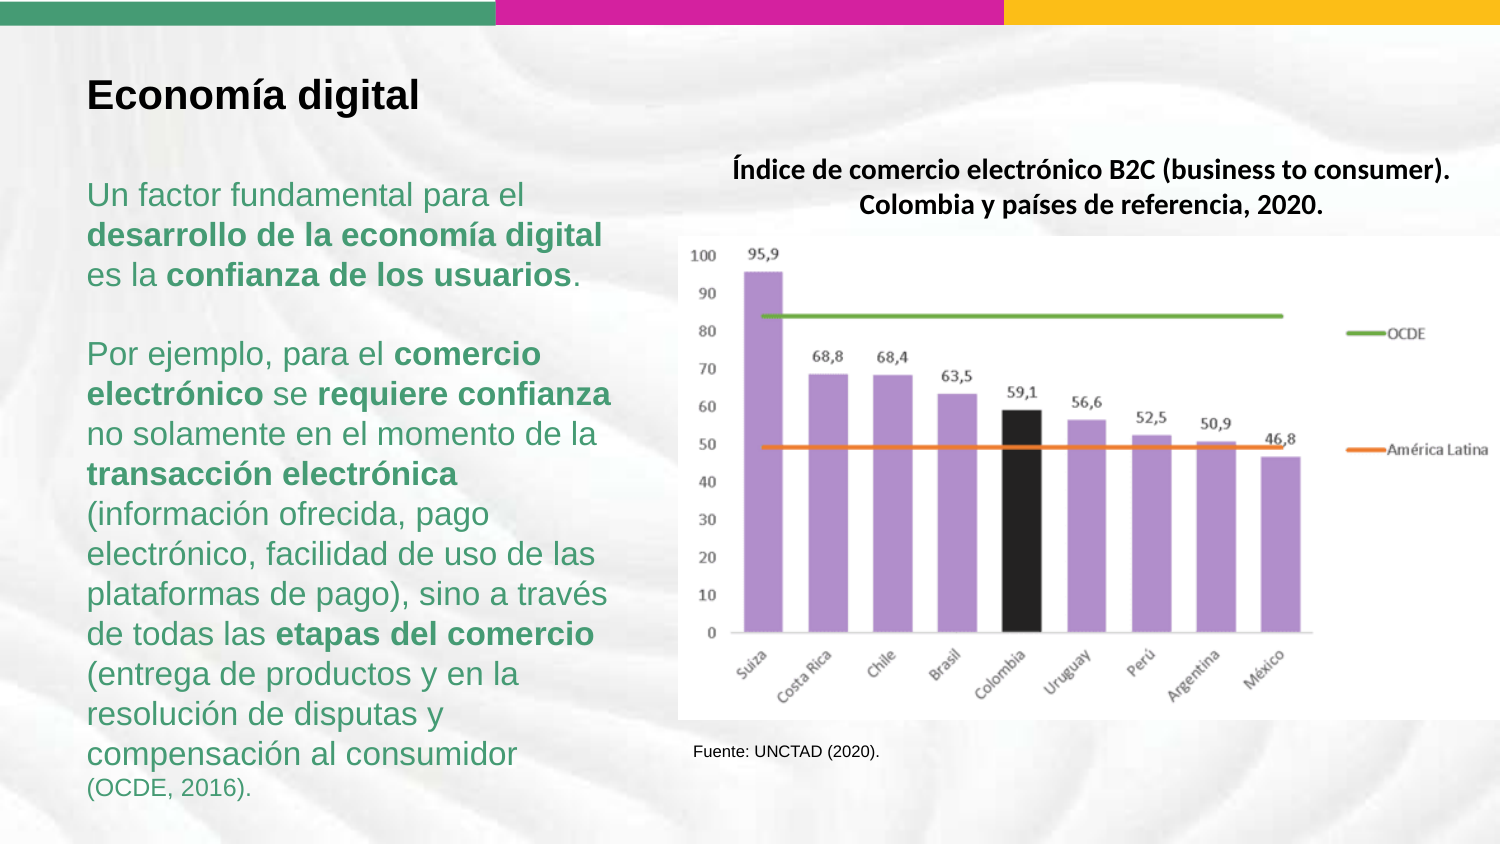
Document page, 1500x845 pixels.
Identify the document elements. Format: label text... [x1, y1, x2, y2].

picture [0, 25, 1500, 844]
title Economía digital [71, 57, 1366, 135]
text_box Un factor fundamental para el desarrollo de la economía digital es la confianza de los usuarios. Por ejemplo, para el comercio electrónico se requiere confianza no solamente en el momento de la transacción electrónica (información ofrecida, pago electrónico, facilidad de uso de las plataformas de pago), sino a través de todas las etapas del comercio (entrega de productos y en la resolución de disputas y compensación al consumidor (OCDE, 2016). [71, 165, 648, 810]
text_box Índice de comercio electrónico B2C (business to consumer). Colombia y países de referencia, 2020. [691, 143, 1492, 229]
text_box Fuente: UNCTAD (2020). [678, 733, 1442, 769]
